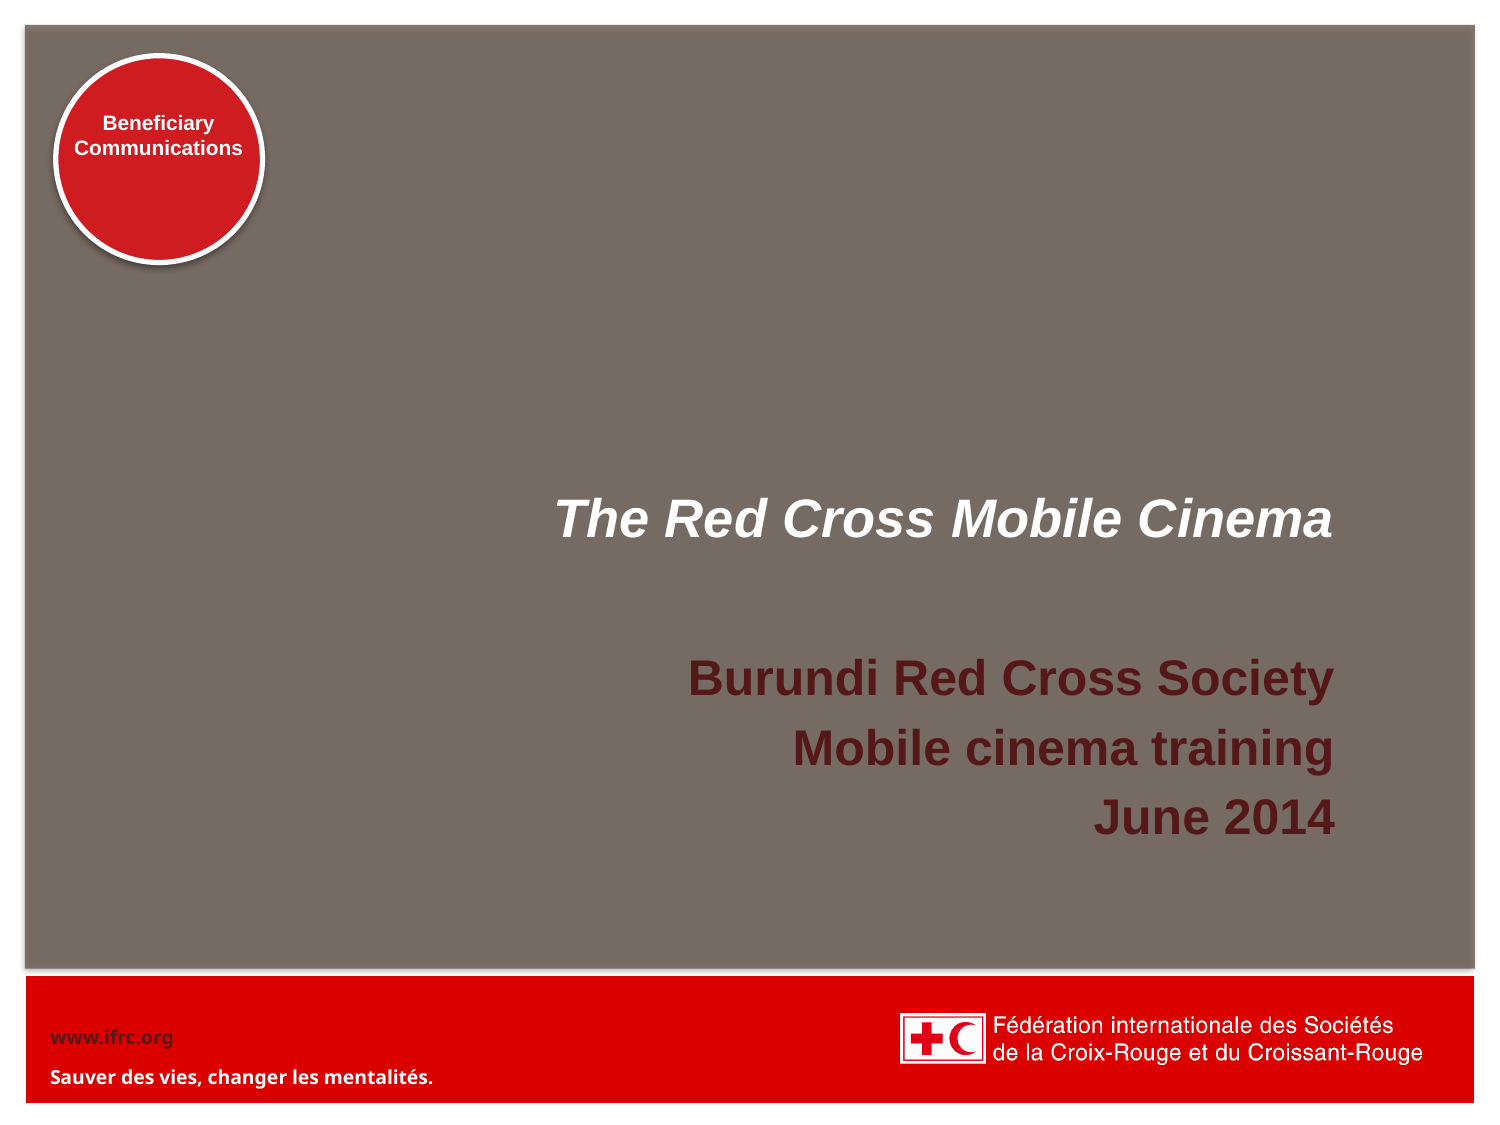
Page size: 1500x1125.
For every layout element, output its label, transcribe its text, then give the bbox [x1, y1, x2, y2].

subtitle Burundi Red Cross Society Mobile cinema training June 2014 [111, 637, 1351, 926]
title The Red Cross Mobile Cinema [123, 462, 1351, 569]
picture [900, 1013, 1422, 1065]
text_box [100, 125, 207, 186]
